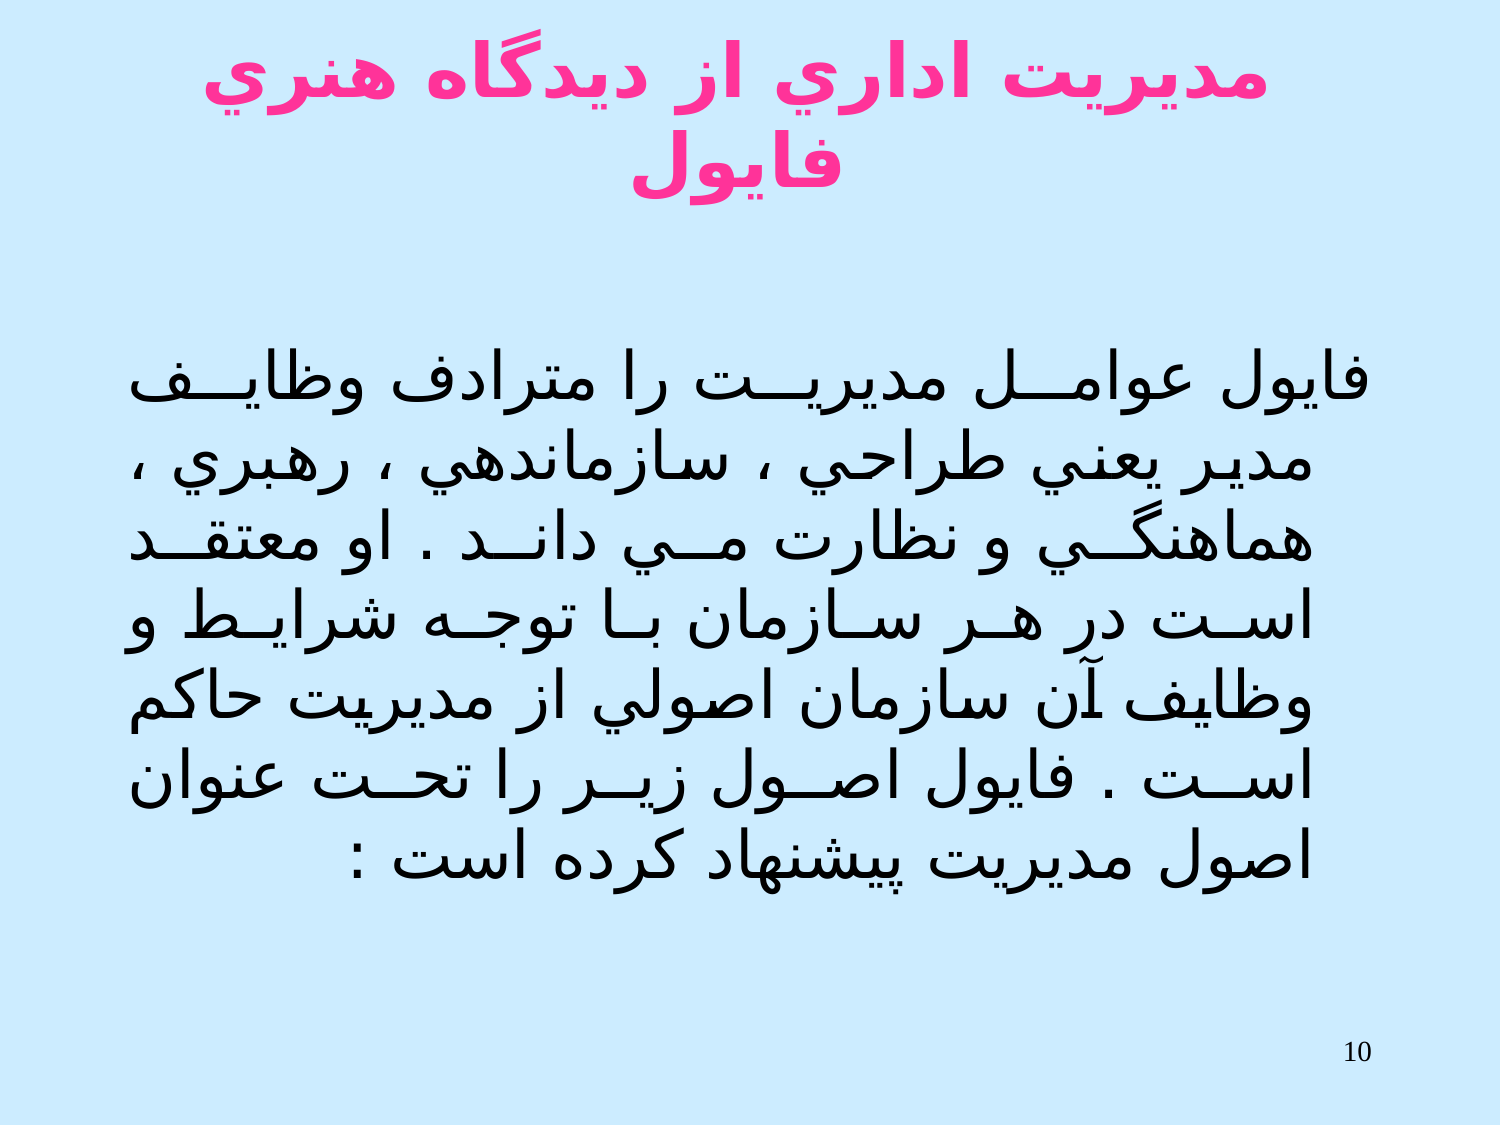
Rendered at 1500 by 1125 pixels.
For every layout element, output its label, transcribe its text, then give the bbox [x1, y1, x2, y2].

title مديريت اداري از ديدگاه هنري فايول [99, 49, 1376, 176]
slide_number 10 [1074, 1024, 1388, 1101]
list فايول عوامل مديريت را مترادف وظايف مدير يعني طراحي ، سازماندهي ، رهبري ، هماهنگي و نظارت مي داند . او معتقد است در هر سازمان با توجه شرايط و وظايف آن سازمان اصولي از مديريت حاكم است . فايول اصول زير را تحت عنوان اصول مديريت پيشنهاد كرده است : [112, 324, 1388, 1001]
